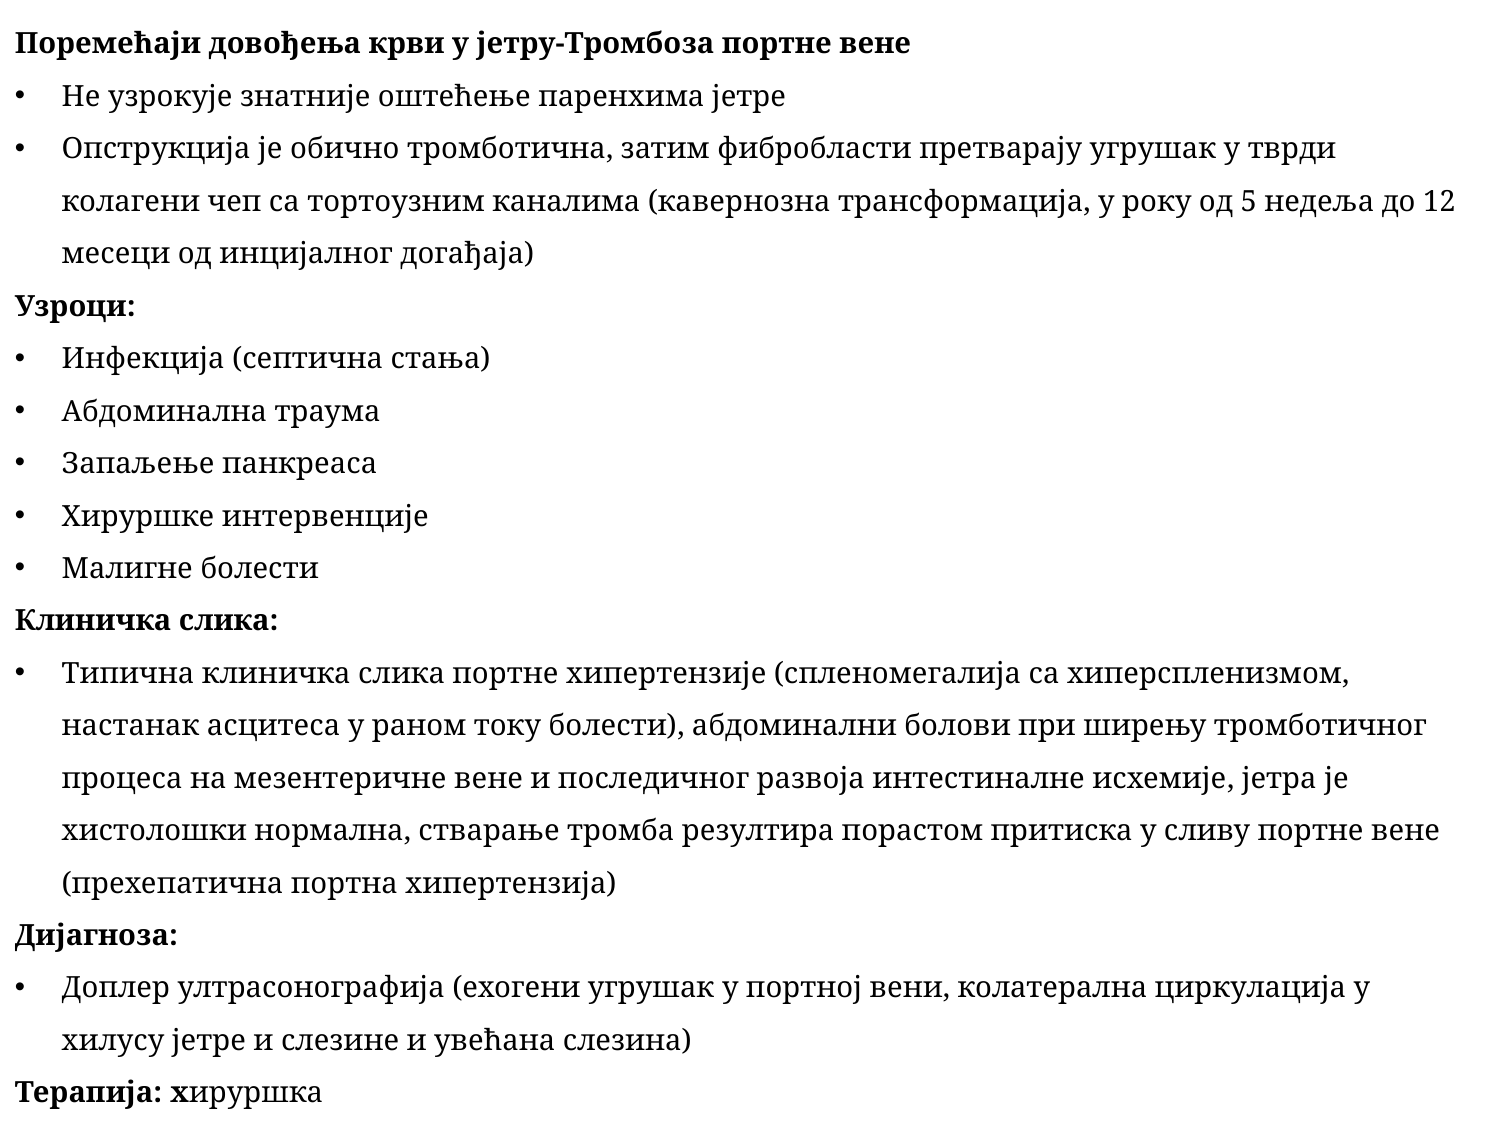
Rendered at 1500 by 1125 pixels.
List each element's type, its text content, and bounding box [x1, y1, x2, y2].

text_box Поремећаји довођења крви у јетру-Тромбоза портне вене Не узрокује знатније оштећење паренхима јетре Опструкција је обично тромботична, затим фибробласти претварају угрушак у тврди колагени чеп са тортоузним каналима (кавернозна трансформација, у року од 5 недеља до 12 месеци од инцијалног догађаја) Узроци: Инфекција (септична стања) Абдоминална траума Запаљење панкреаса Хируршке интервенције Малигне болести Клиничка слика: Типична клиничка слика портне хипертензије (спленомегалија са хиперспленизмом, настанак асцитеса у раном току болести), абдоминални болови при ширењу тромботичног процеса на мезентеричне вене и последичног развоја интестиналне исхемије, јетра је хистолошки нормална, стварање тромба резултира порастом притиска у сливу портне вене (прехепатична портна хипертензија) Дијагноза: Доплер ултрасонографија (ехогени угрушак у портној вени, колатерална циркулација у хилусу јетре и слезине и увећана слезина) Терапија: хируршка [0, 0, 1488, 1125]
